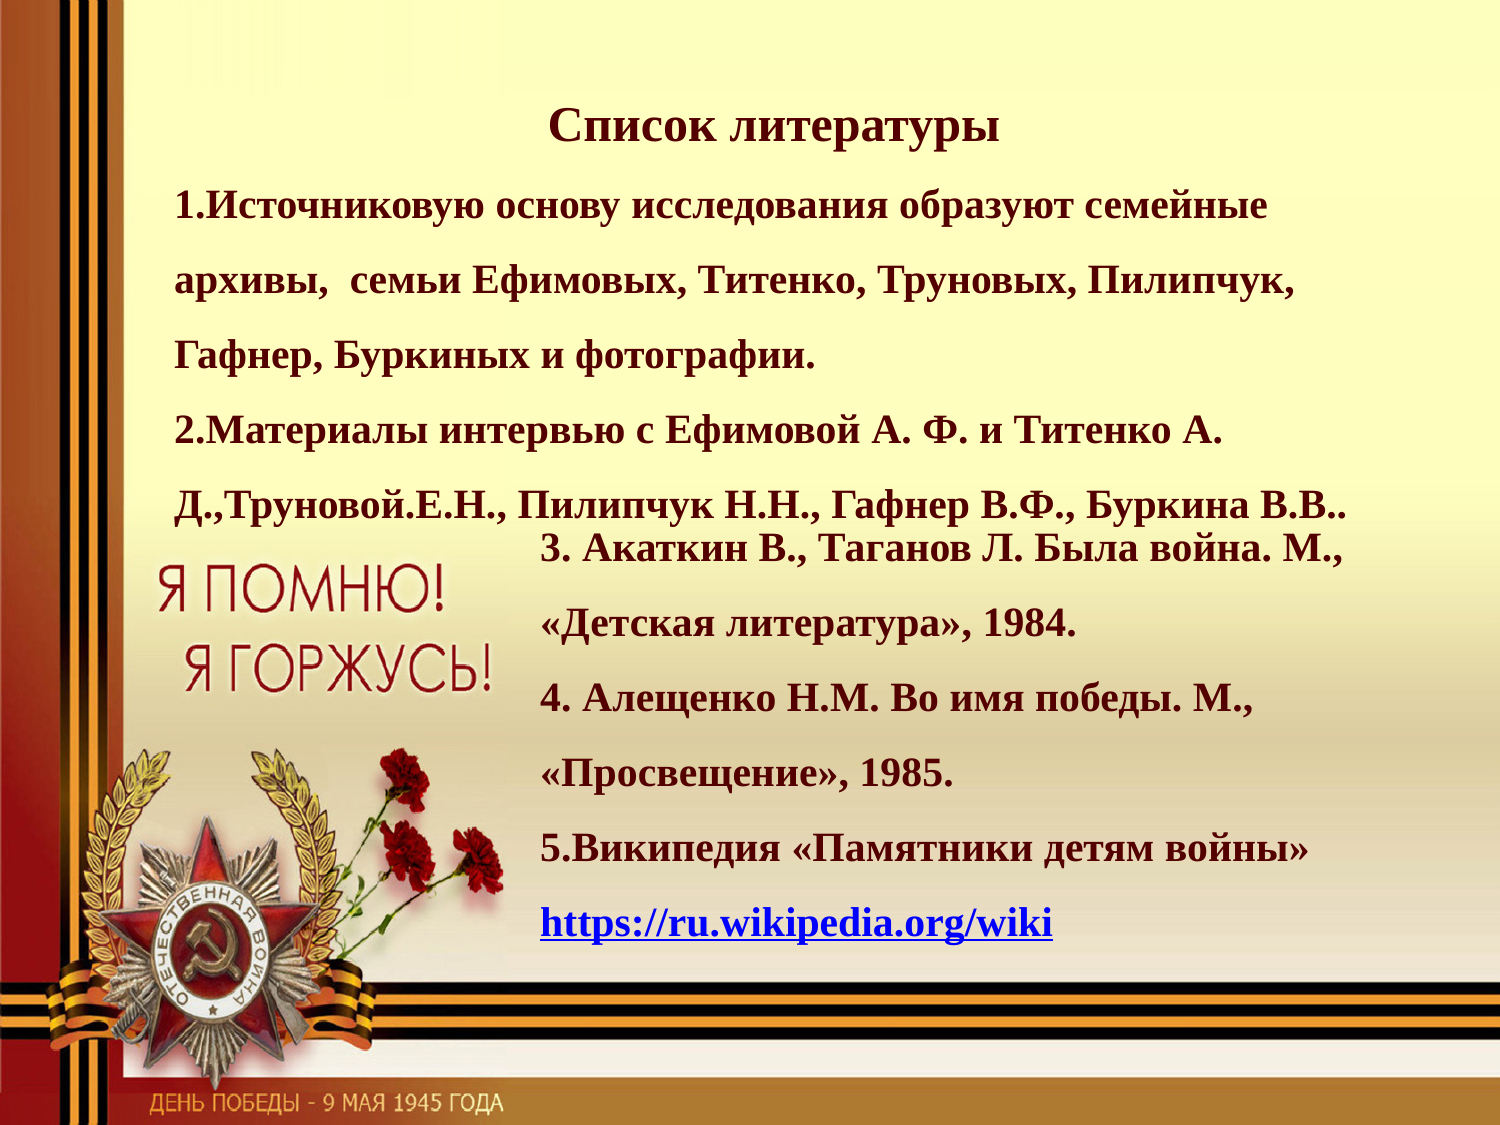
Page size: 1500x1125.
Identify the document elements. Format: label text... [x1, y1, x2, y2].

text_box Список литературы 1.Источниковую основу исследования образуют семейные архивы, семьи Ефимовых, Титенко, Труновых, Пилипчук, Гафнер, Буркиных и фотографии. 2.Материалы интервью с Ефимовой А. Ф. и Титенко А. Д.,Труновой.Е.Н., Пилипчук Н.Н., Гафнер В.Ф., Буркина В.В.. [159, 54, 1376, 662]
picture [0, 0, 1500, 1125]
picture [391, 512, 1159, 594]
text_box 3. Акаткин В., Таганов Л. Была война. М., «Детская литература», 1984. 4. Алещенко Н.М. Во имя победы. М., «Просвещение», 1985. 5.Википедия «Памятники детям войны» https://ru.wikipedia.org/wiki [525, 487, 1500, 953]
